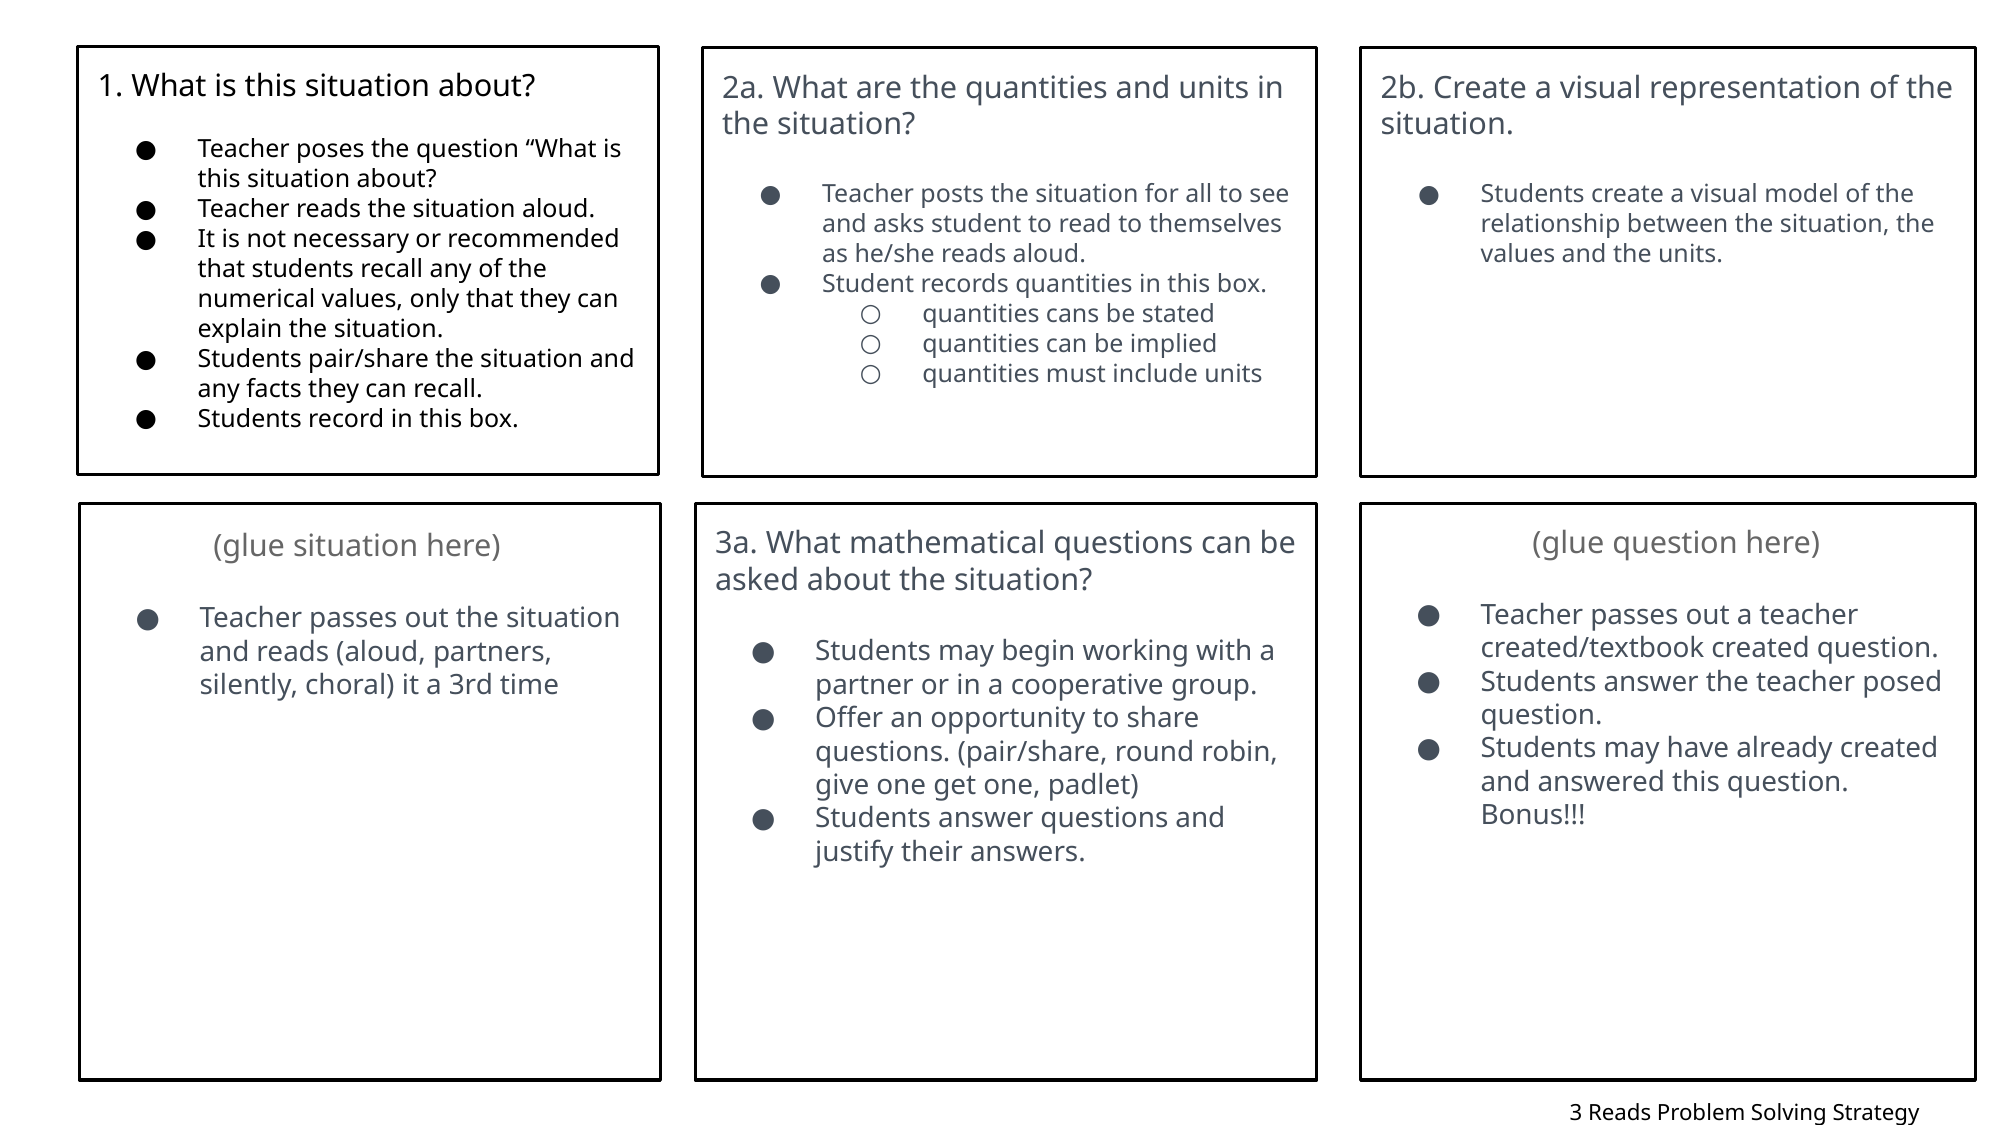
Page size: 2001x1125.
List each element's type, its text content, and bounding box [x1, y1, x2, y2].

text_box 1. What is this situation about? Teacher poses the question “What is this situation about? Teacher reads the situation aloud. It is not necessary or recommended that students recall any of the numerical values, only that they can explain the situation. Students pair/share the situation and any facts they can recall. Students record in this box. [77, 46, 659, 475]
text_box 3 Reads Problem Solving Strategy [1549, 1079, 2000, 1117]
text_box (glue situation here) Teacher passes out the situation and reads (aloud, partners, silently, choral) it a 3rd time [79, 503, 661, 1080]
text_box 3a. What mathematical questions can be asked about the situation? Students may begin working with a partner or in a cooperative group. Offer an opportunity to share questions. (pair/share, round robin, give one get one, padlet) Students answer questions and justify their answers. [695, 503, 1317, 1080]
text_box 2b. Create a visual representation of the situation. Students create a visual model of the relationship between the situation, the values and the units. [1360, 47, 1976, 477]
text_box 2a. What are the quantities and units in the situation? Teacher posts the situation for all to see and asks student to read to themselves as he/she reads aloud. Student records quantities in this box. quantities cans be stated quantities can be implied quantities must include units [702, 47, 1317, 477]
text_box (glue question here) Teacher passes out a teacher created/textbook created question. Students answer the teacher posed question. Students may have already created and answered this question. Bonus!!! [1360, 503, 1976, 1080]
